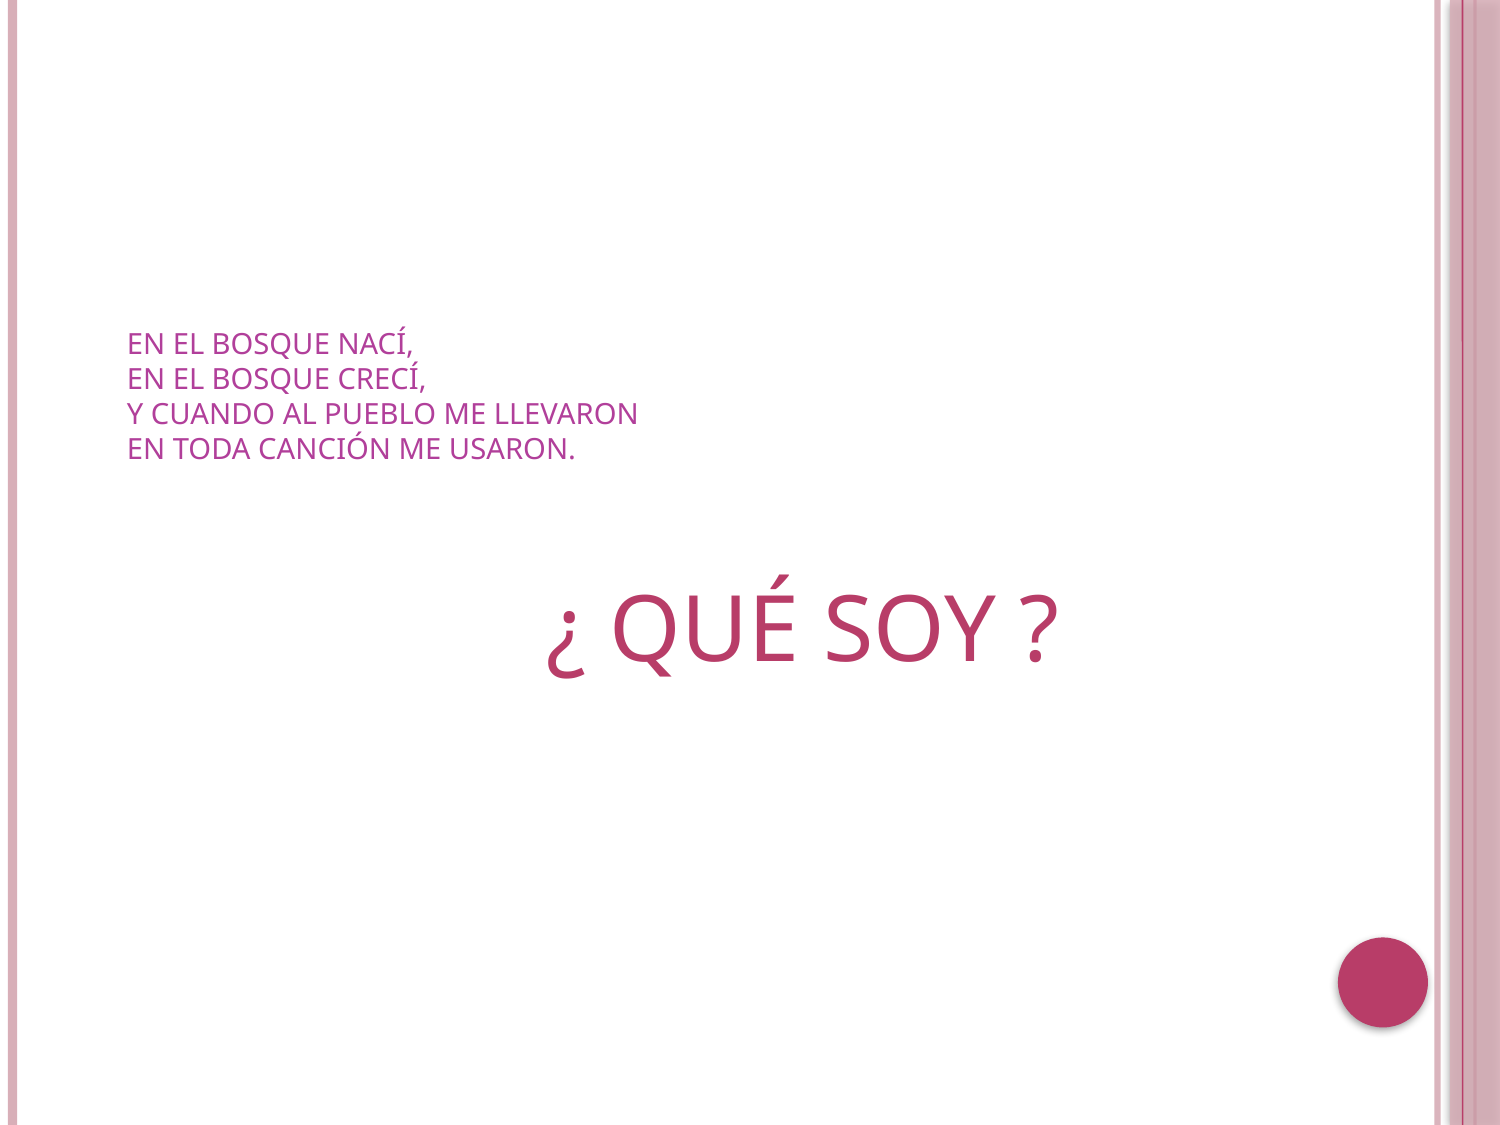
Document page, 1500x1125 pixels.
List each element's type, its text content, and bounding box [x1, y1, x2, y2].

list ¿ QUÉ SOY ? [76, 562, 1307, 1003]
title En el bosque nací, en el bosque crecí, y cuando al pueblo me llevaron en toda canción me usaron. [112, 314, 1338, 502]
